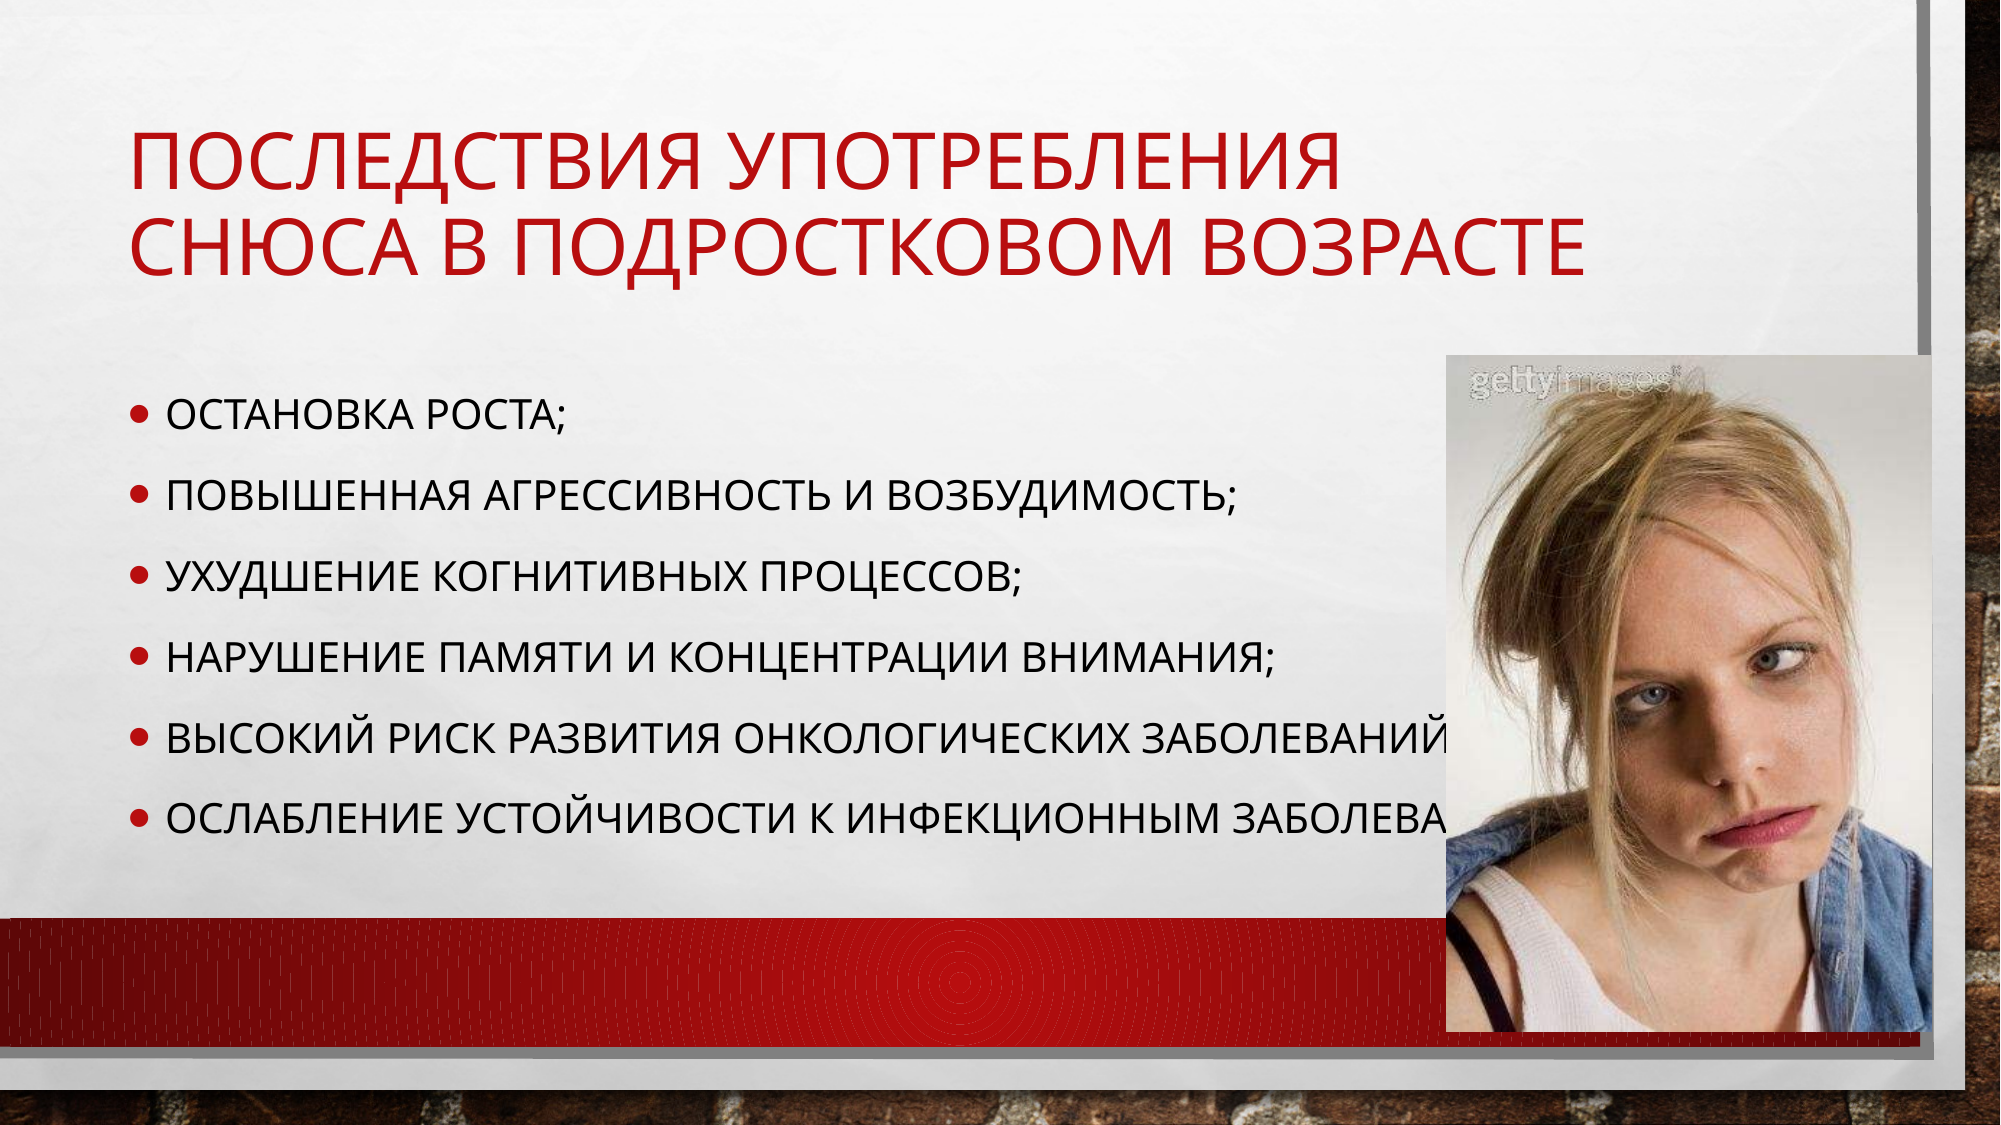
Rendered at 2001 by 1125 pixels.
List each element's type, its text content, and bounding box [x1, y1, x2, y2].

picture [1445, 355, 1932, 1032]
picture [0, 0, 2000, 1125]
title Последствия употребления снюса в подростковом возрасте [112, 112, 1818, 302]
list остановка роста; повышенная агрессивность и возбудимость; ухудшение когнитивных процессов; нарушение памяти и концентрации внимания; высокий риск развития онкологических заболеваний; ослабление устойчивости к инфекционным заболеваниям. [112, 338, 1818, 882]
